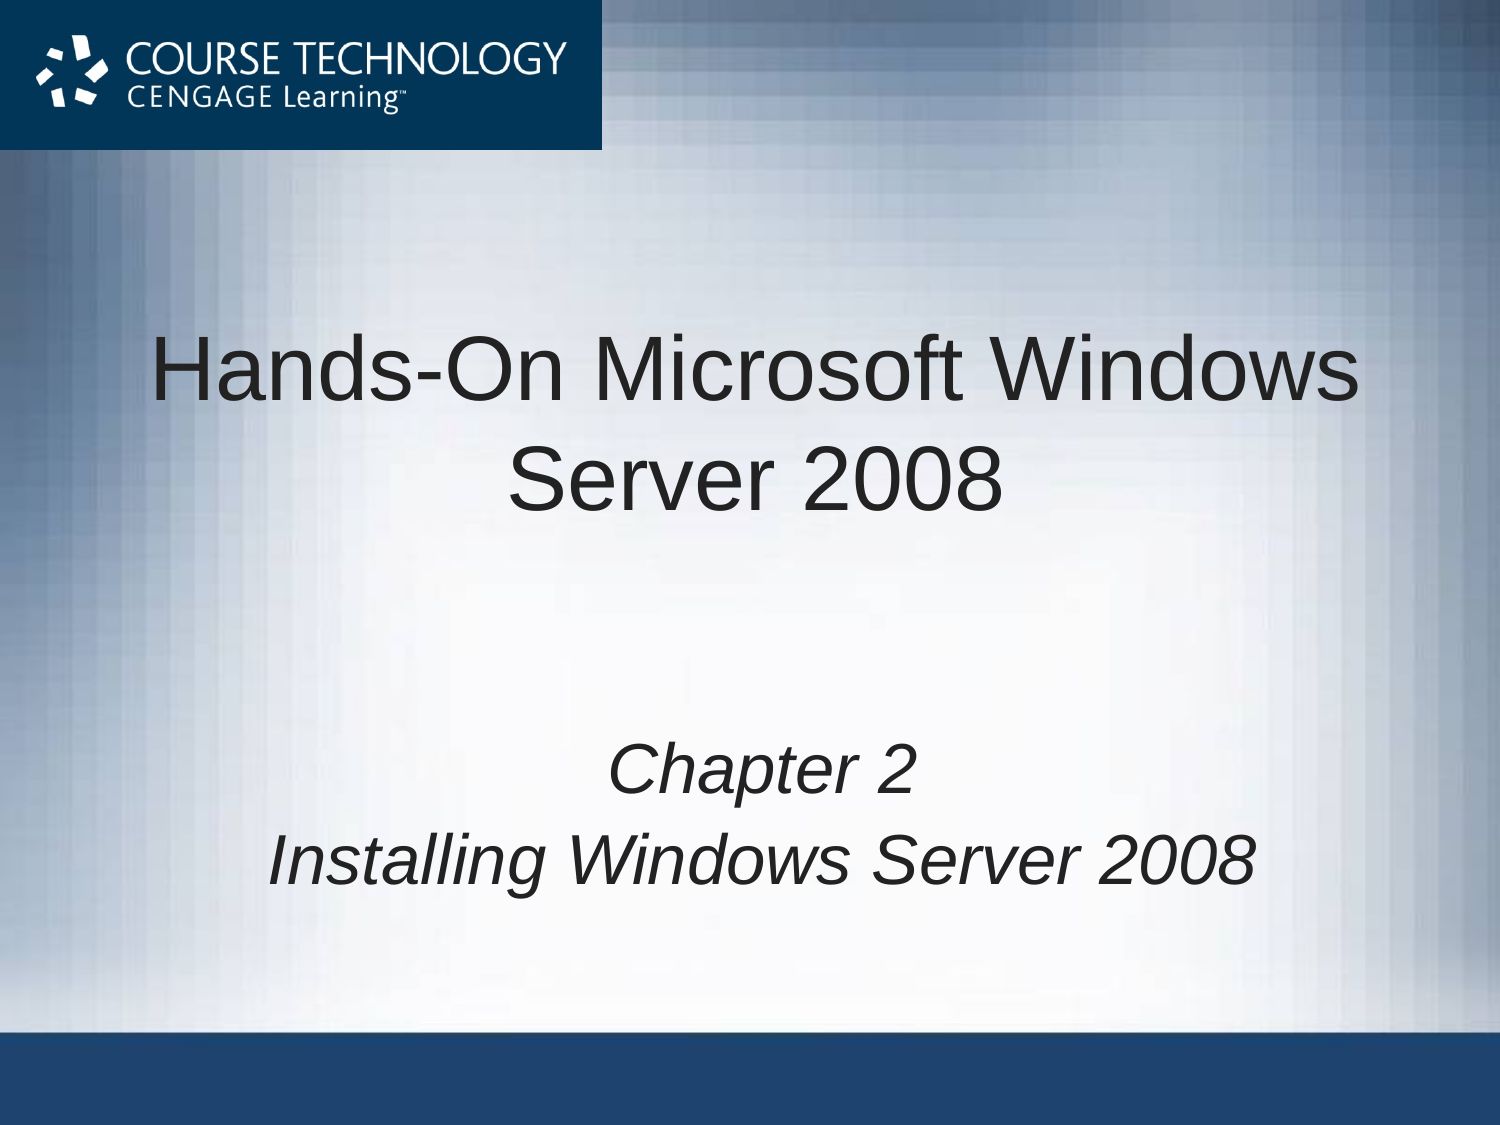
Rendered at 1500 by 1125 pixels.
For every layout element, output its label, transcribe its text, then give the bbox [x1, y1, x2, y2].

title Hands-On Microsoft Windows Server 2008 [99, 237, 1413, 601]
subtitle Chapter 2 Installing Windows Server 2008 [99, 724, 1426, 963]
picture [0, 0, 1500, 1125]
